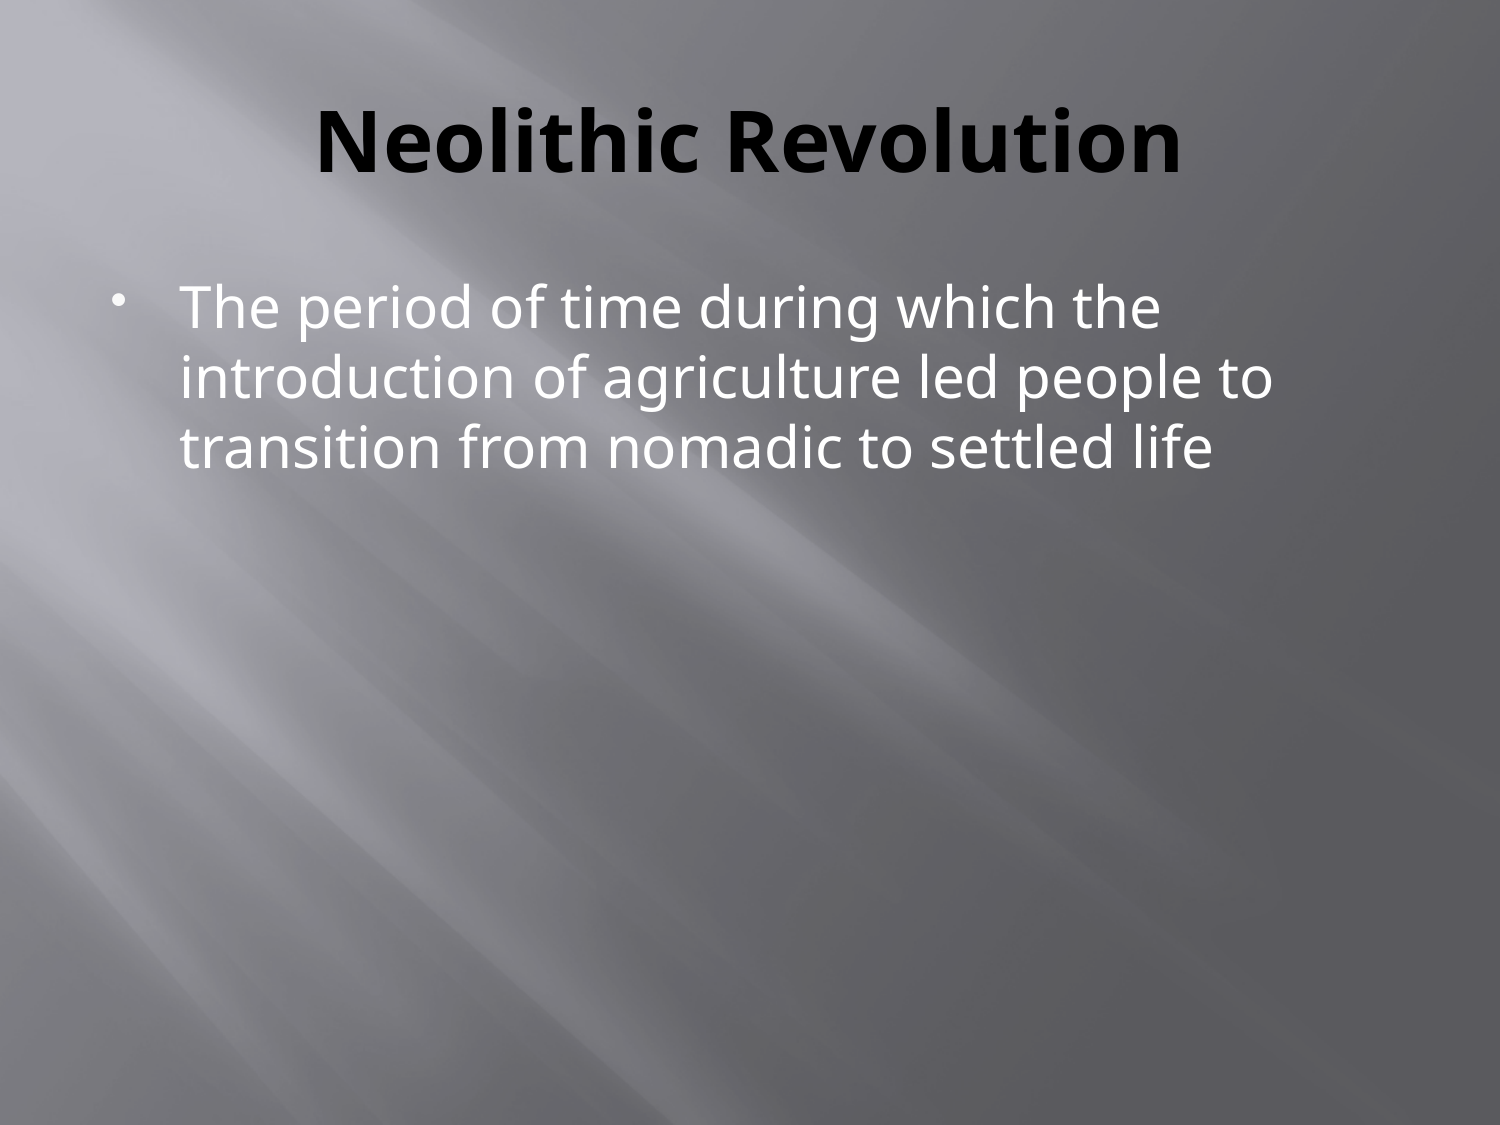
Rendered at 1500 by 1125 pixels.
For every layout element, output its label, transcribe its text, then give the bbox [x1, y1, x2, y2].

title Neolithic Revolution [75, 45, 1425, 233]
list The period of time during which the introduction of agriculture led people to transition from nomadic to settled life [75, 262, 1425, 1035]
